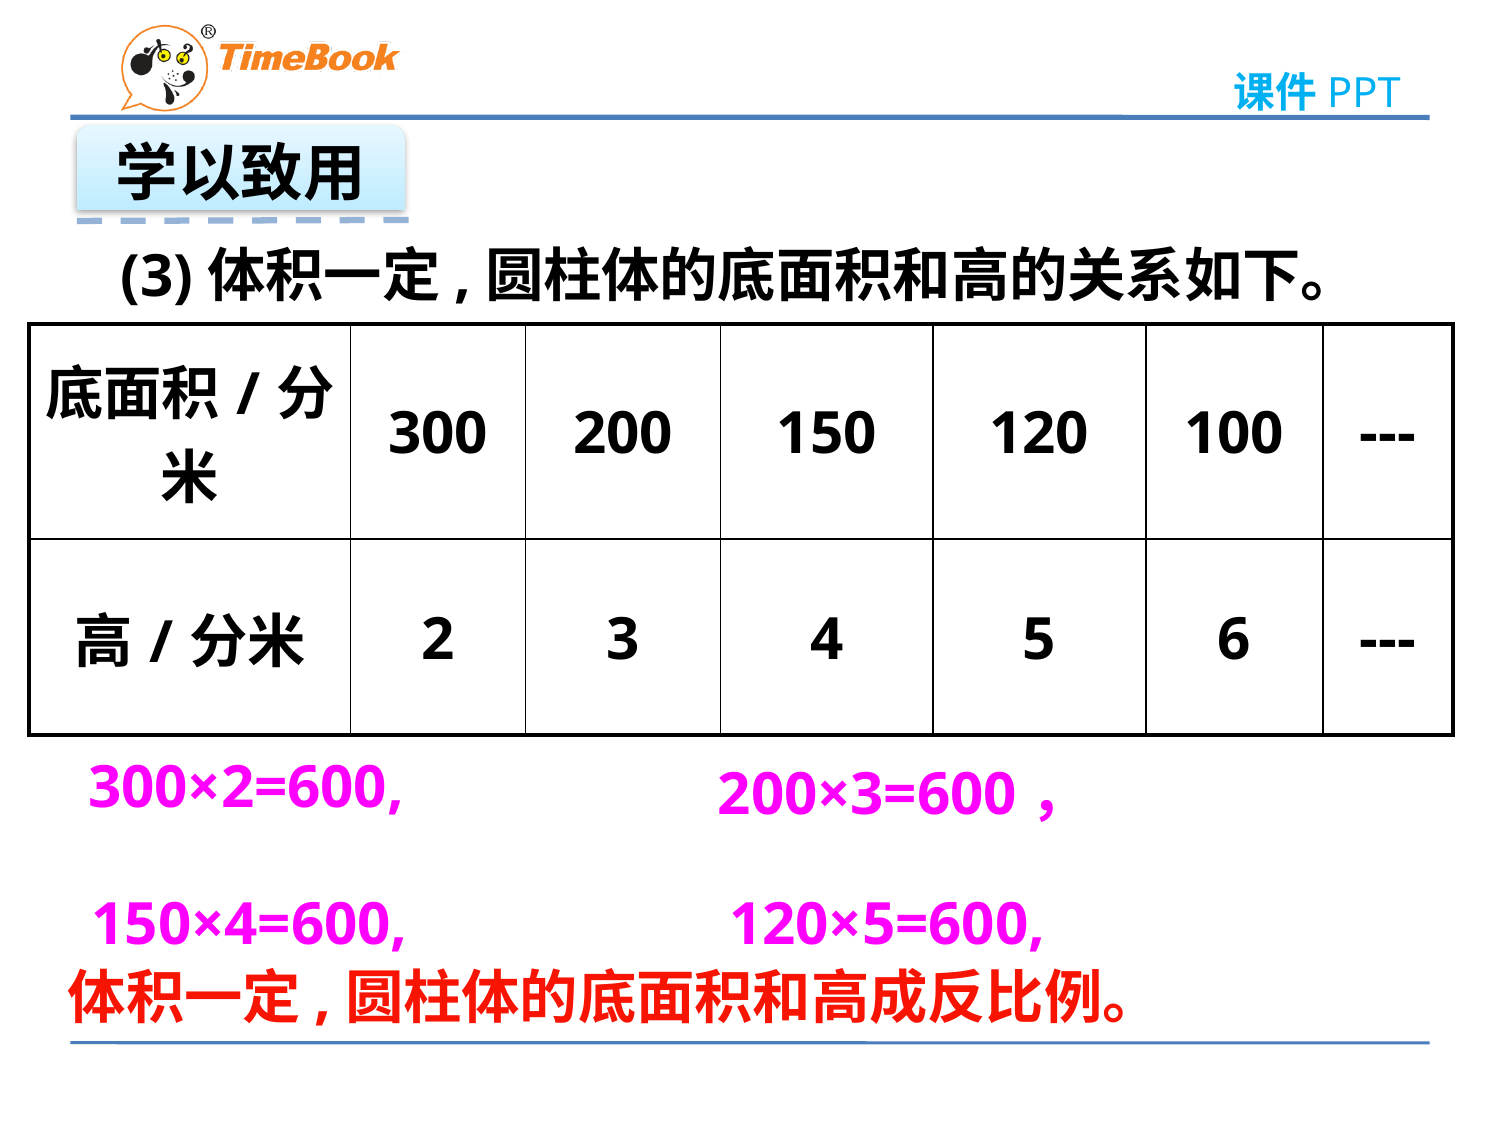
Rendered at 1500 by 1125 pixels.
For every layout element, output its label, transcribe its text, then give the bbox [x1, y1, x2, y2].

table_cell 5 [934, 540, 1145, 733]
table_header --- [1324, 326, 1451, 538]
text_box 200×3=600， [702, 748, 1258, 834]
text_box 体积一定,圆柱体的底面积和高成反比例。 [53, 952, 1500, 1038]
table_cell 2 [351, 540, 525, 733]
table_header 150 [721, 326, 932, 538]
table_header 300 [351, 326, 525, 538]
table_header 120 [934, 326, 1145, 538]
table_header 200 [526, 326, 720, 538]
text_box 120×5=600, [714, 878, 1317, 964]
picture [118, 22, 408, 113]
table_header 底面积/分米 [31, 326, 350, 538]
table_cell 4 [721, 540, 932, 733]
table_cell 6 [1147, 540, 1322, 733]
text_box 150×4=600, [76, 878, 632, 964]
text_box [345, 1038, 376, 1080]
table_cell 3 [526, 540, 720, 733]
text_box (3)体积一定,圆柱体的底面积和高的关系如下。 [64, 198, 1415, 322]
table_cell 高/分米 [31, 540, 350, 733]
text_box 300×2=600, [73, 741, 680, 827]
table_header 100 [1147, 326, 1322, 538]
table_cell --- [1324, 540, 1451, 733]
text_box 学以致用 [76, 124, 406, 198]
